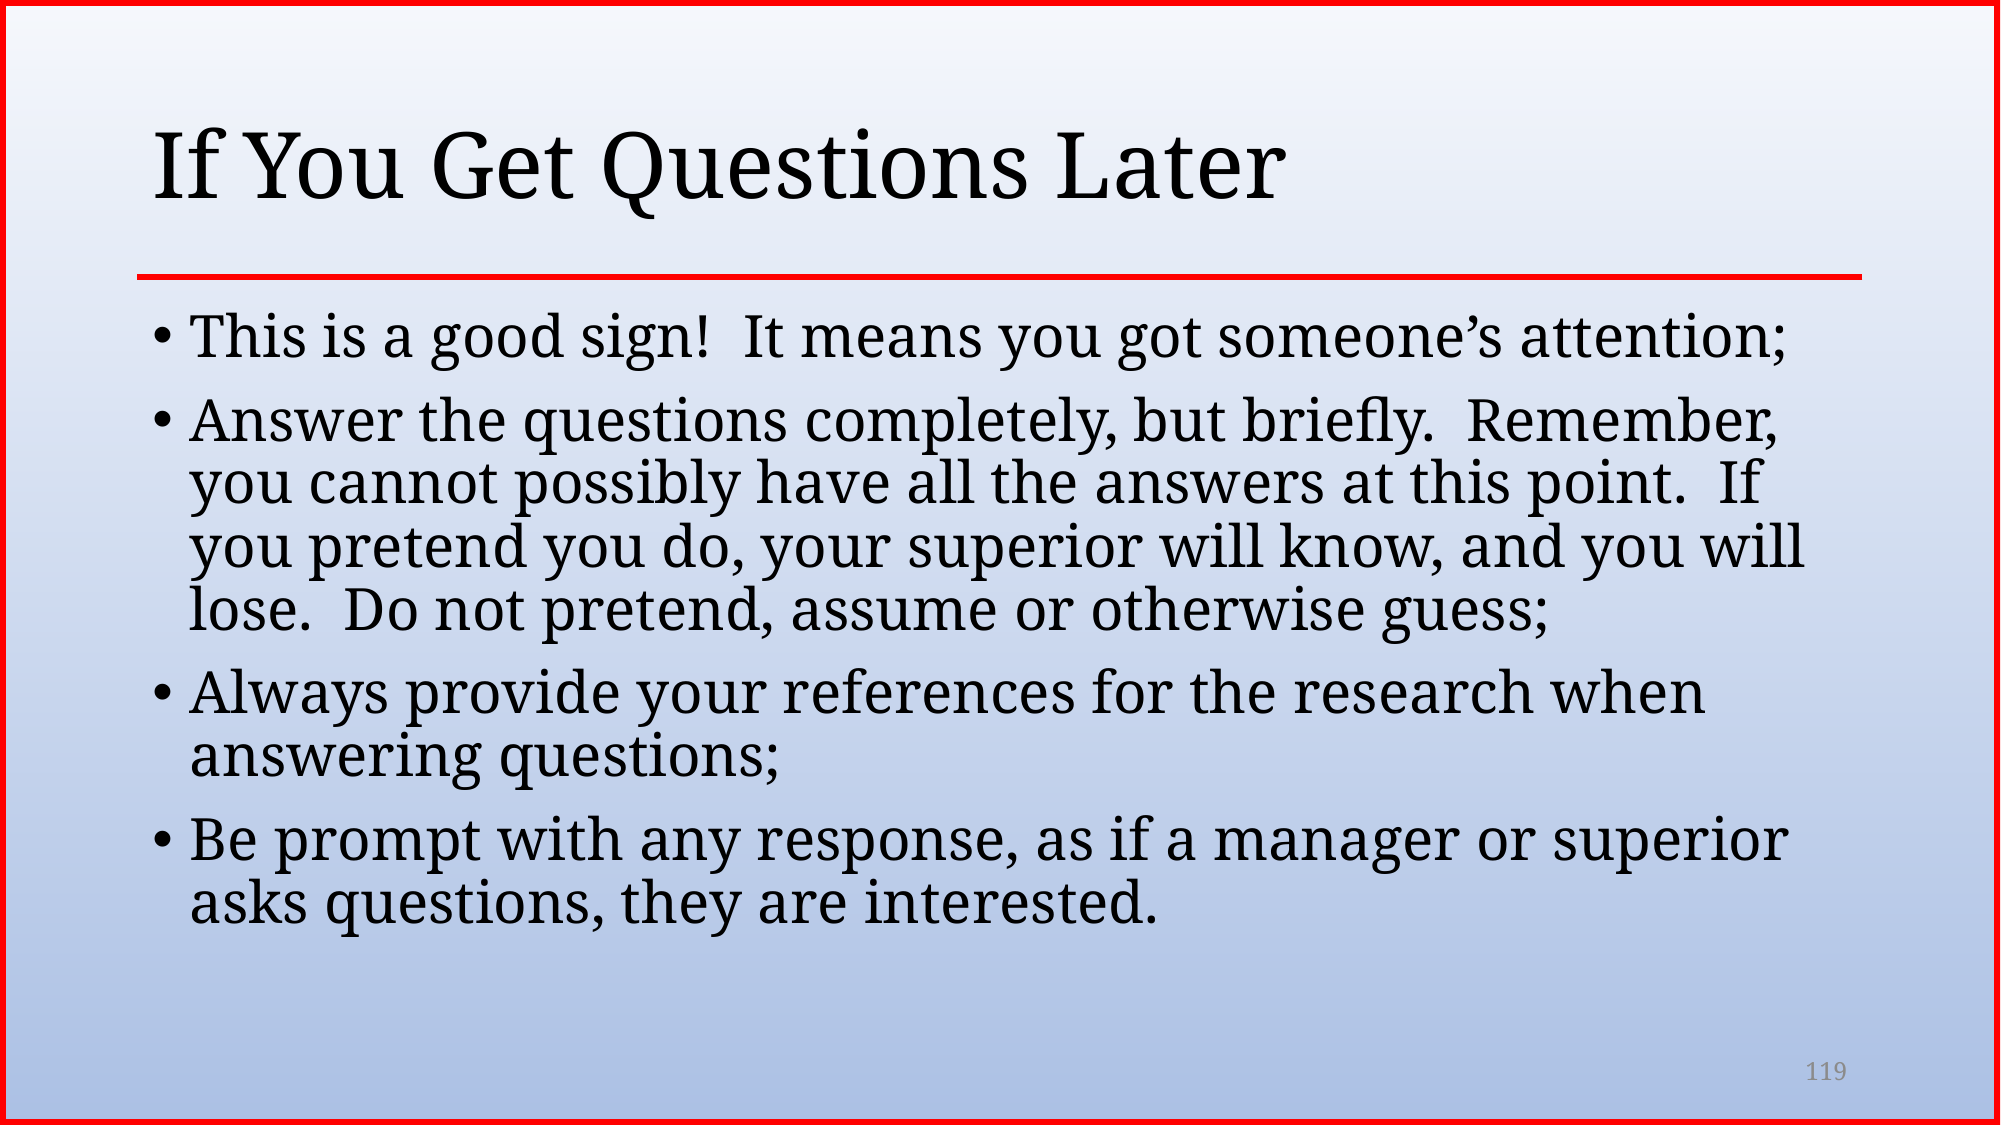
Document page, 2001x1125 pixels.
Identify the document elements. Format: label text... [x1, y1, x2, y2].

title If You Get Questions Later [137, 59, 1863, 278]
slide_number 119 [1412, 1042, 1863, 1103]
list This is a good sign! It means you got someone’s attention; Answer the questions completely, but briefly. Remember, you cannot possibly have all the answers at this point. If you pretend you do, your superior will know, and you will lose. Do not pretend, assume or otherwise guess; Always provide your references for the research when answering questions; Be prompt with any response, as if a manager or superior asks questions, they are interested. [137, 299, 1863, 1014]
